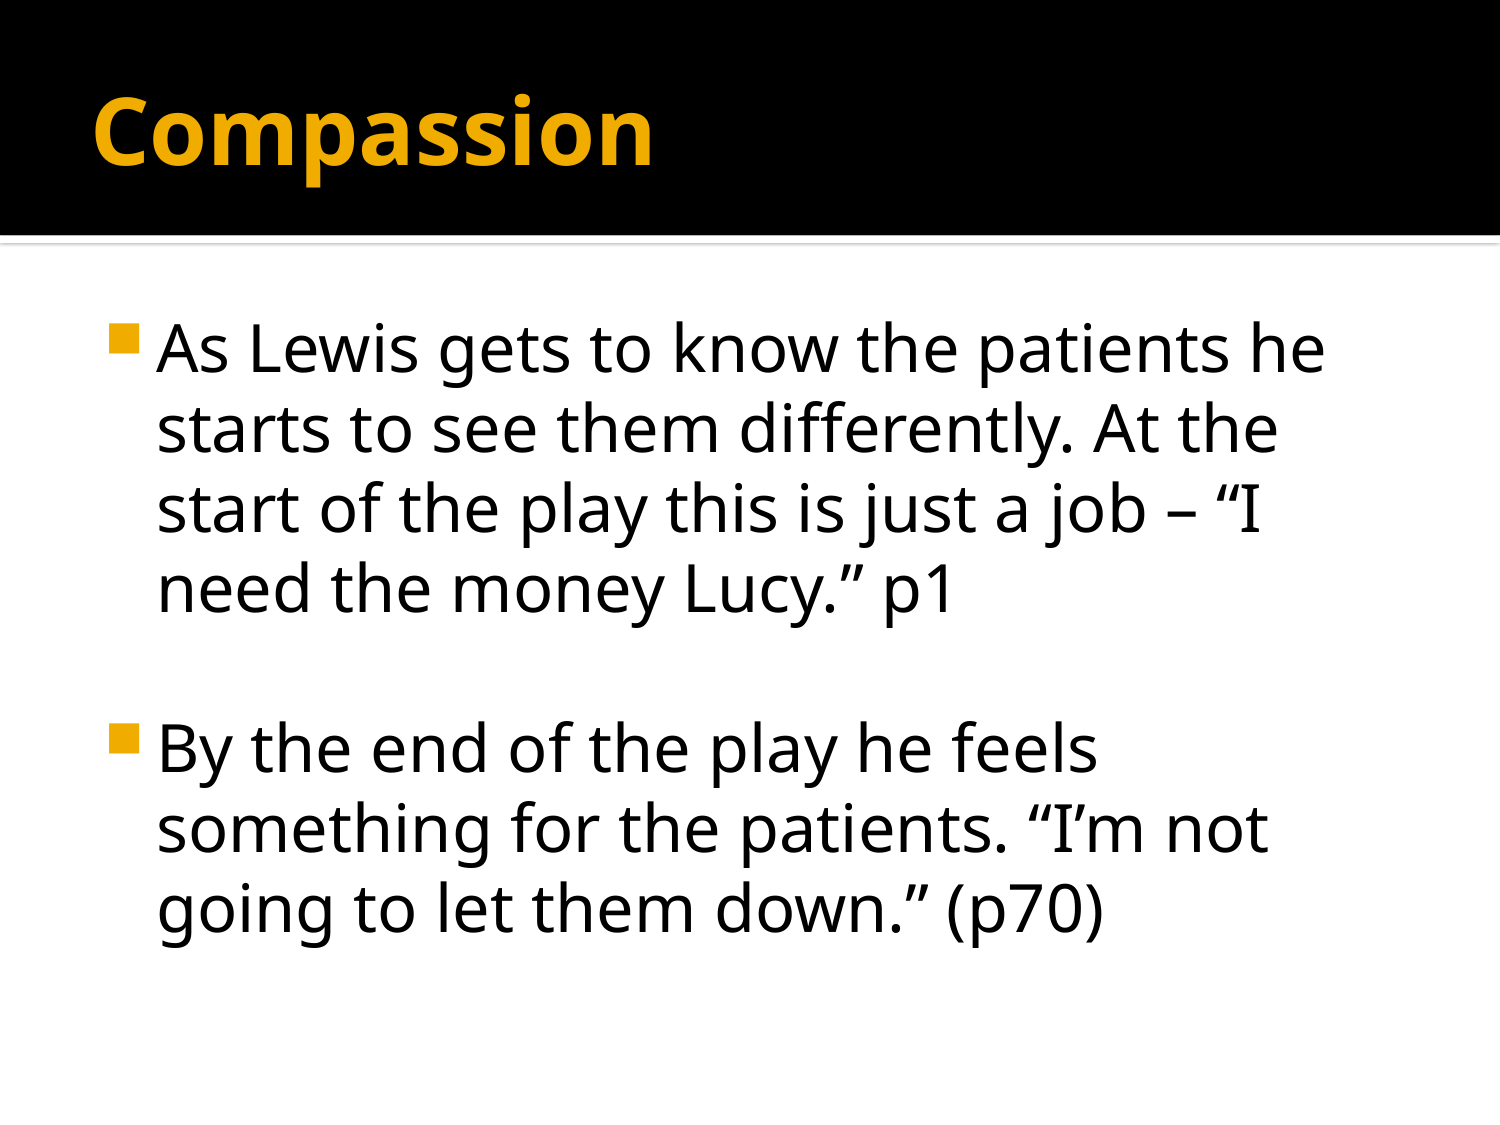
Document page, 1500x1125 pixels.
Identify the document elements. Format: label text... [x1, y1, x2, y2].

list As Lewis gets to know the patients he starts to see them differently. At the start of the play this is just a job – “I need the money Lucy.” p1 By the end of the play he feels something for the patients. “I’m not going to let them down.” (p70) [75, 291, 1425, 1050]
title Compassion [75, 25, 1425, 231]
